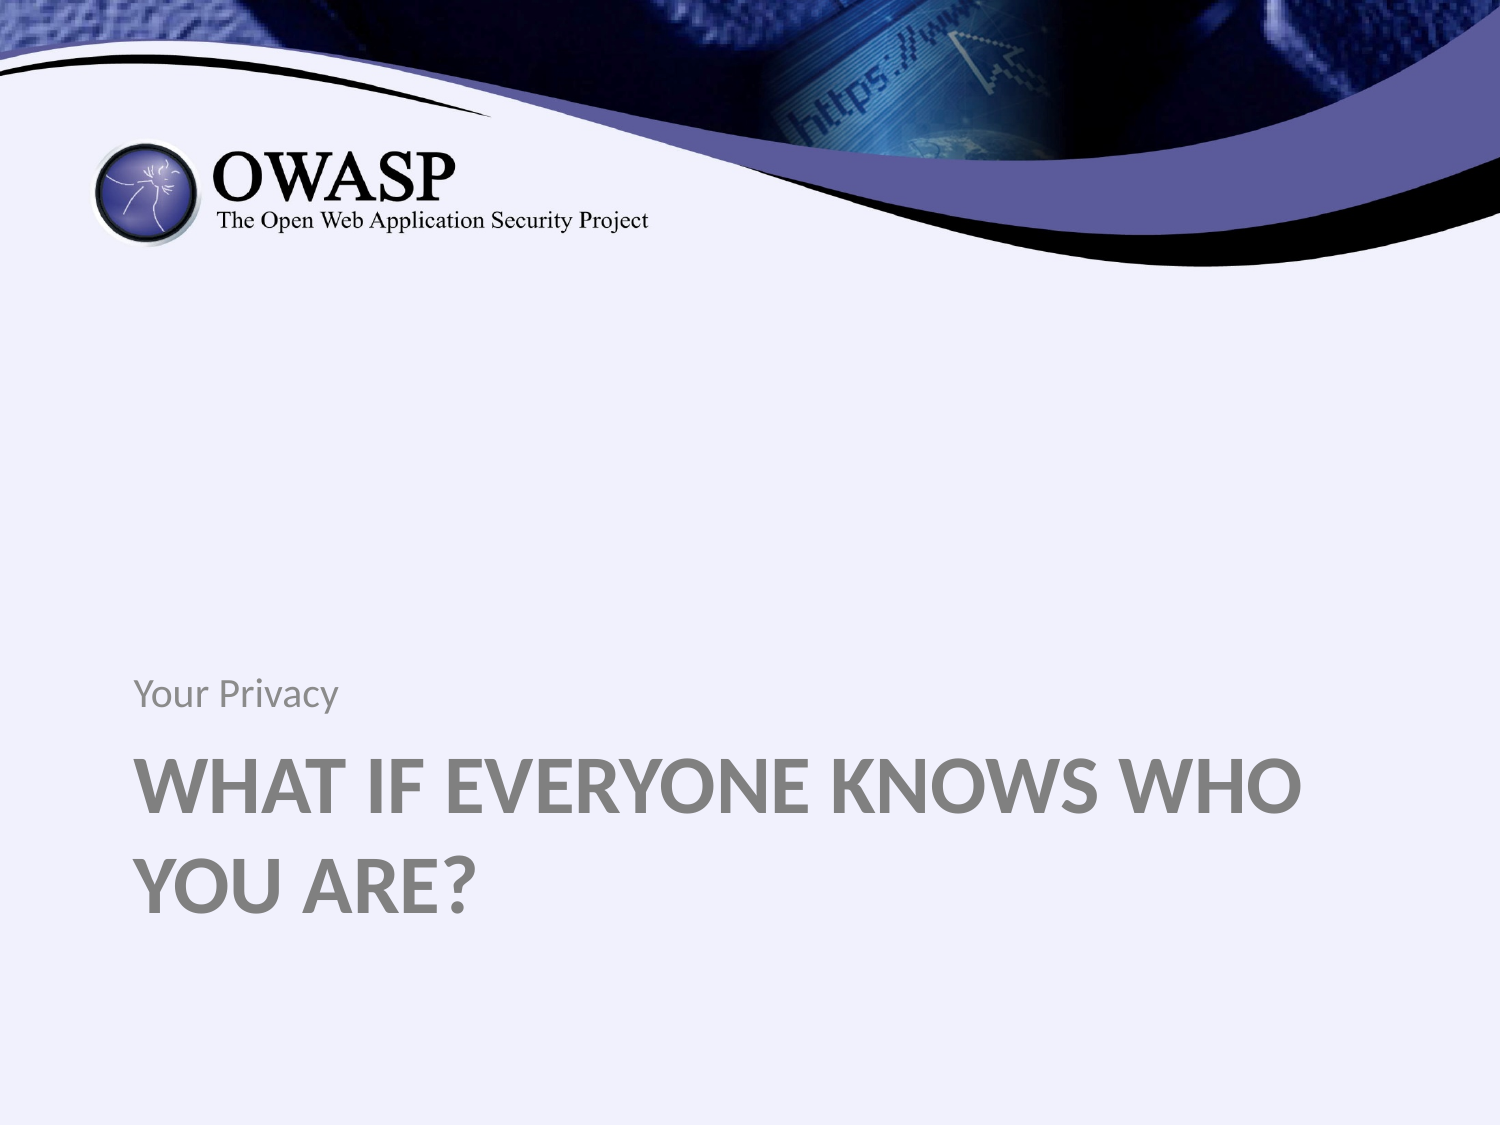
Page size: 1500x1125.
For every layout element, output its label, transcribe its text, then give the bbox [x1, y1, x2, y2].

title What if Everyone knows who you are? [118, 723, 1394, 947]
list Your Privacy [118, 476, 1394, 723]
picture [0, 0, 1500, 1125]
